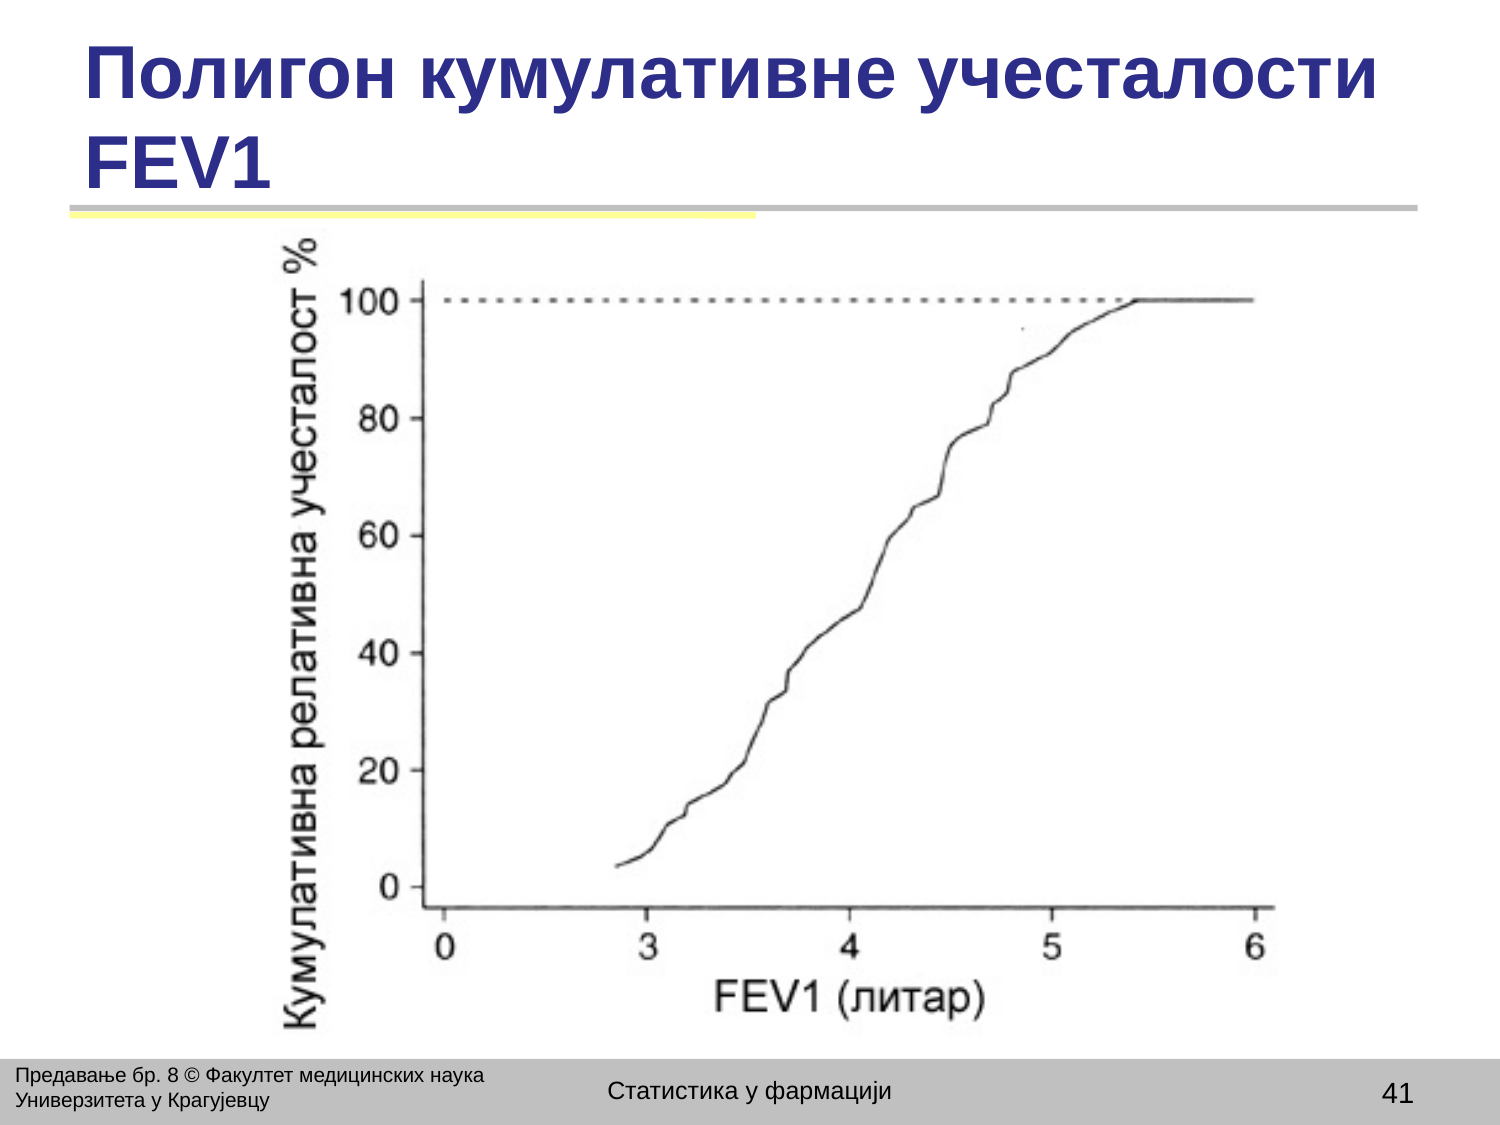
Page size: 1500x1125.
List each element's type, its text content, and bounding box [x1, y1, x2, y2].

picture [271, 226, 1291, 1043]
title Полигон кумулативне учесталости FEV1 [69, 19, 1426, 208]
slide_number 41 [1079, 1066, 1430, 1125]
slide_number Предавање бр. 8 © Факултет медицинских наука Универзитета у Крагујевцу [0, 1053, 631, 1108]
footer Статистика у фармацији [512, 1066, 988, 1125]
